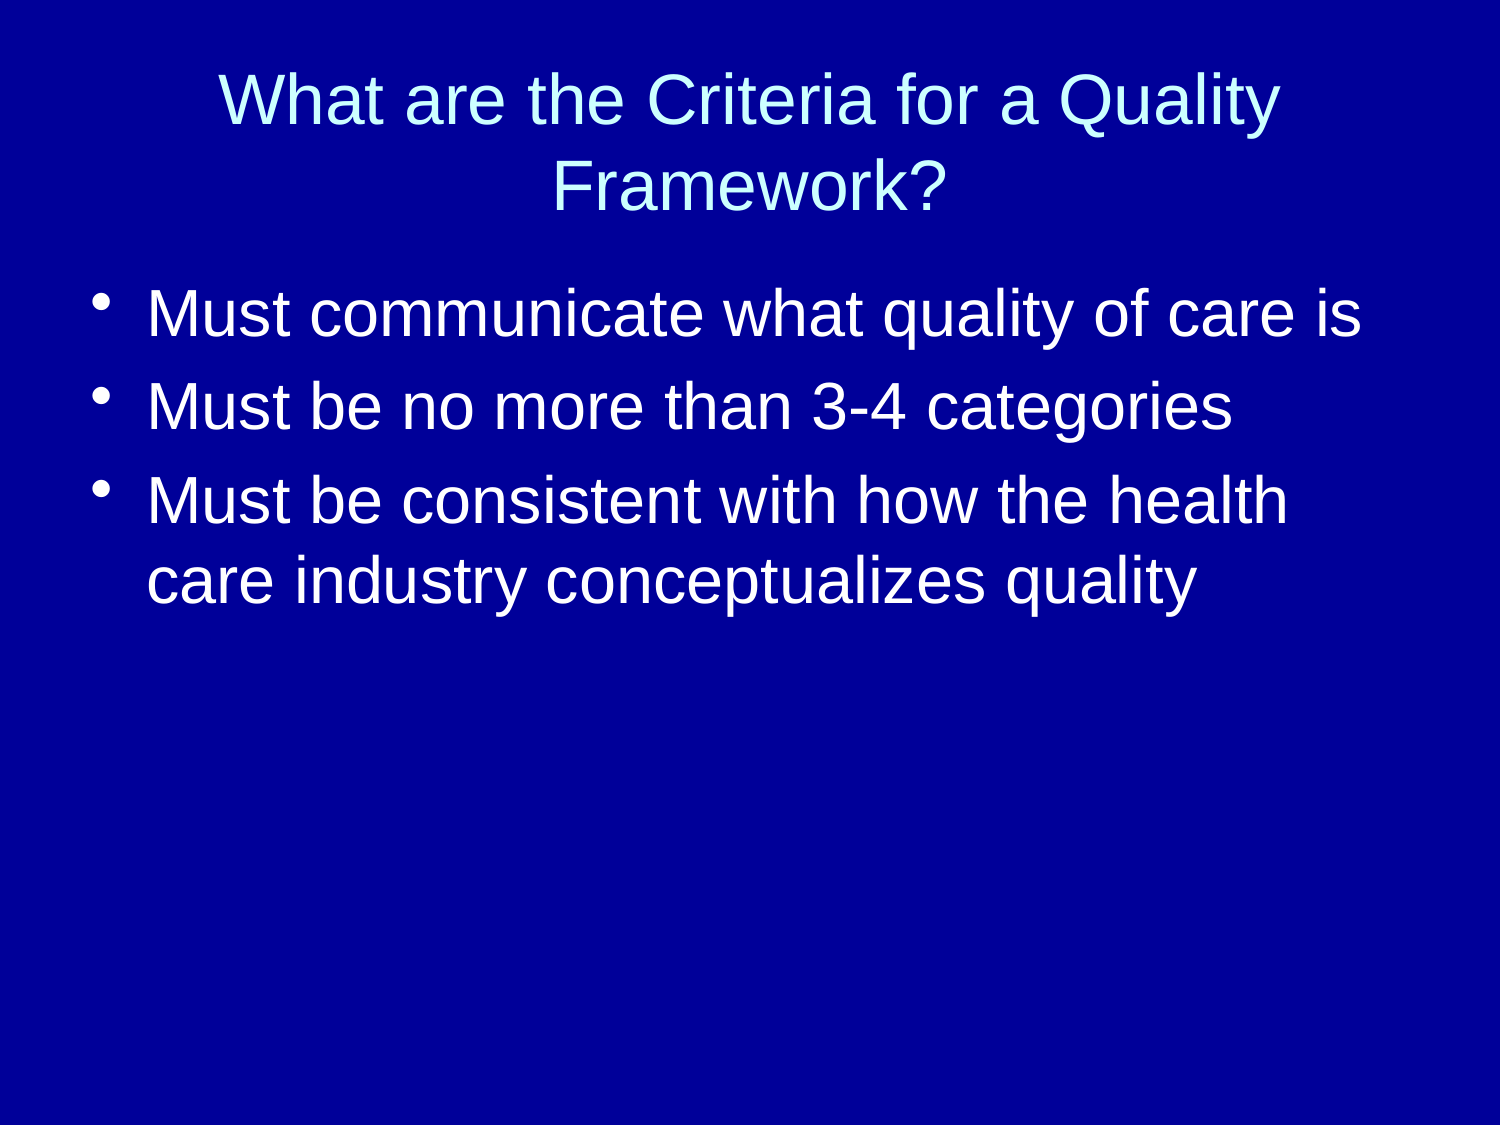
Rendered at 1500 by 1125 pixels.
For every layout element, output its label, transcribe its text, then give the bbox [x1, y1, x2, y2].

title What are the Criteria for a Quality Framework? [74, 44, 1426, 233]
list Must communicate what quality of care is Must be no more than 3-4 categories Must be consistent with how the health care industry conceptualizes quality [74, 262, 1426, 1006]
